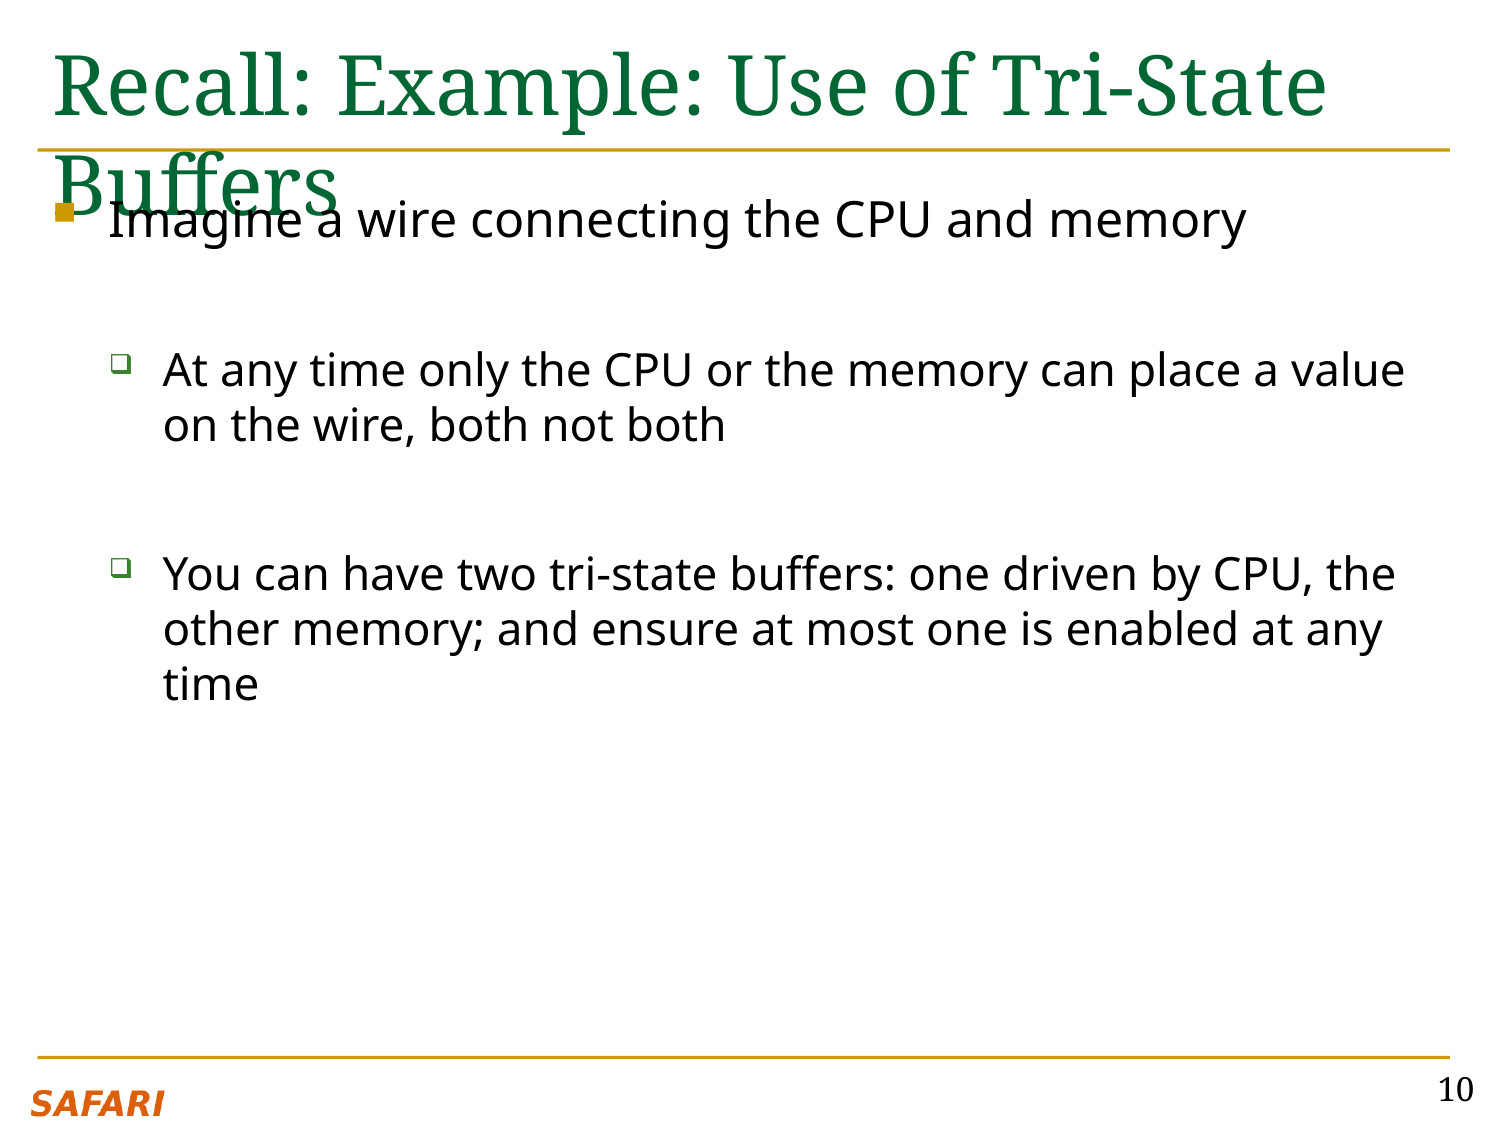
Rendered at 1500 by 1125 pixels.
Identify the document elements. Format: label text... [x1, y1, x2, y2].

slide_number 10 [1139, 1045, 1490, 1121]
title Recall: Example: Use of Tri-State Buffers [37, 24, 1450, 170]
picture [29, 1083, 169, 1124]
list Imagine a wire connecting the CPU and memory At any time only the CPU or the memory can place a value on the wire, both not both You can have two tri-state buffers: one driven by CPU, the other memory; and ensure at most one is enabled at any time [37, 179, 1450, 1025]
